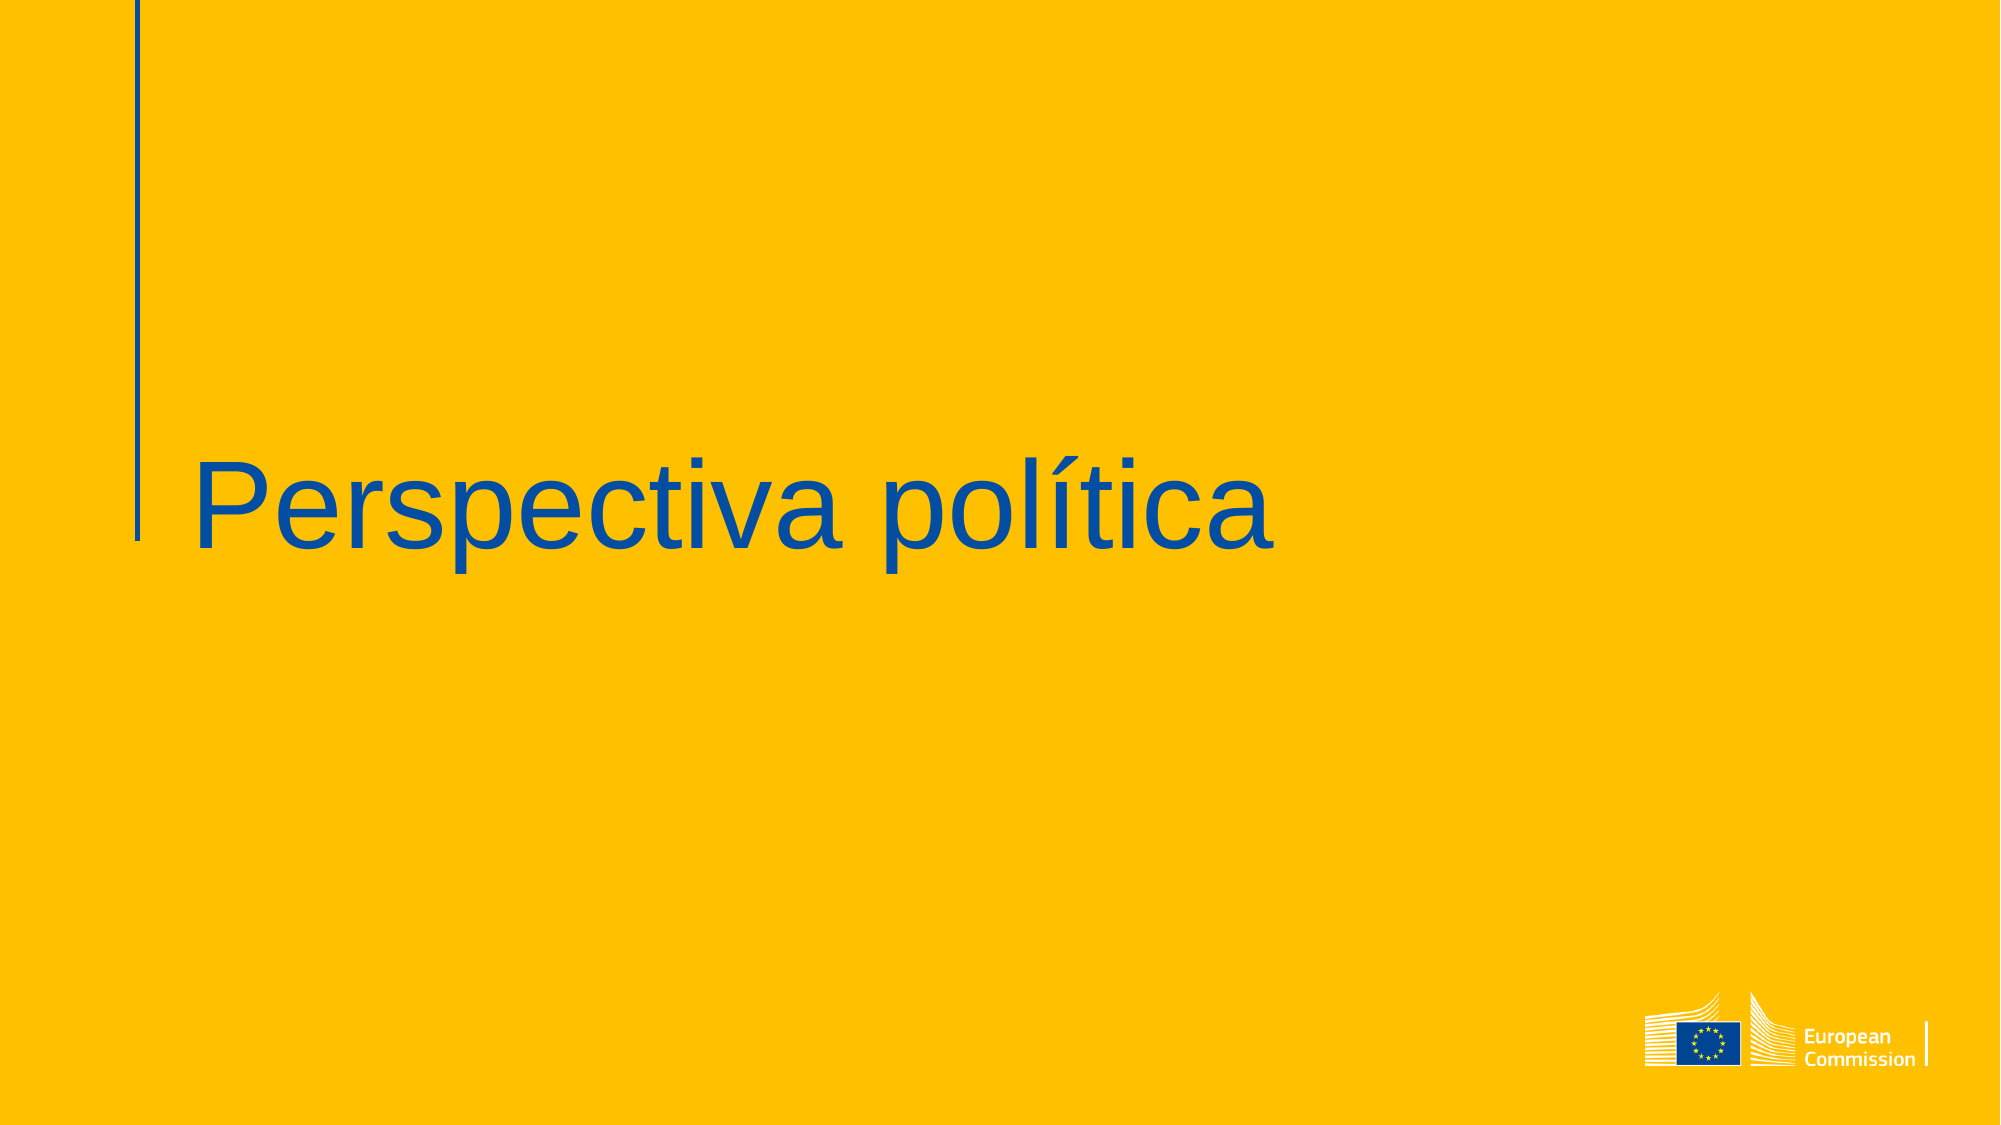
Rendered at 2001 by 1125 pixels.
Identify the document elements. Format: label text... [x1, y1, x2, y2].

title Perspectiva política [175, 184, 1927, 576]
picture [1645, 991, 1928, 1066]
